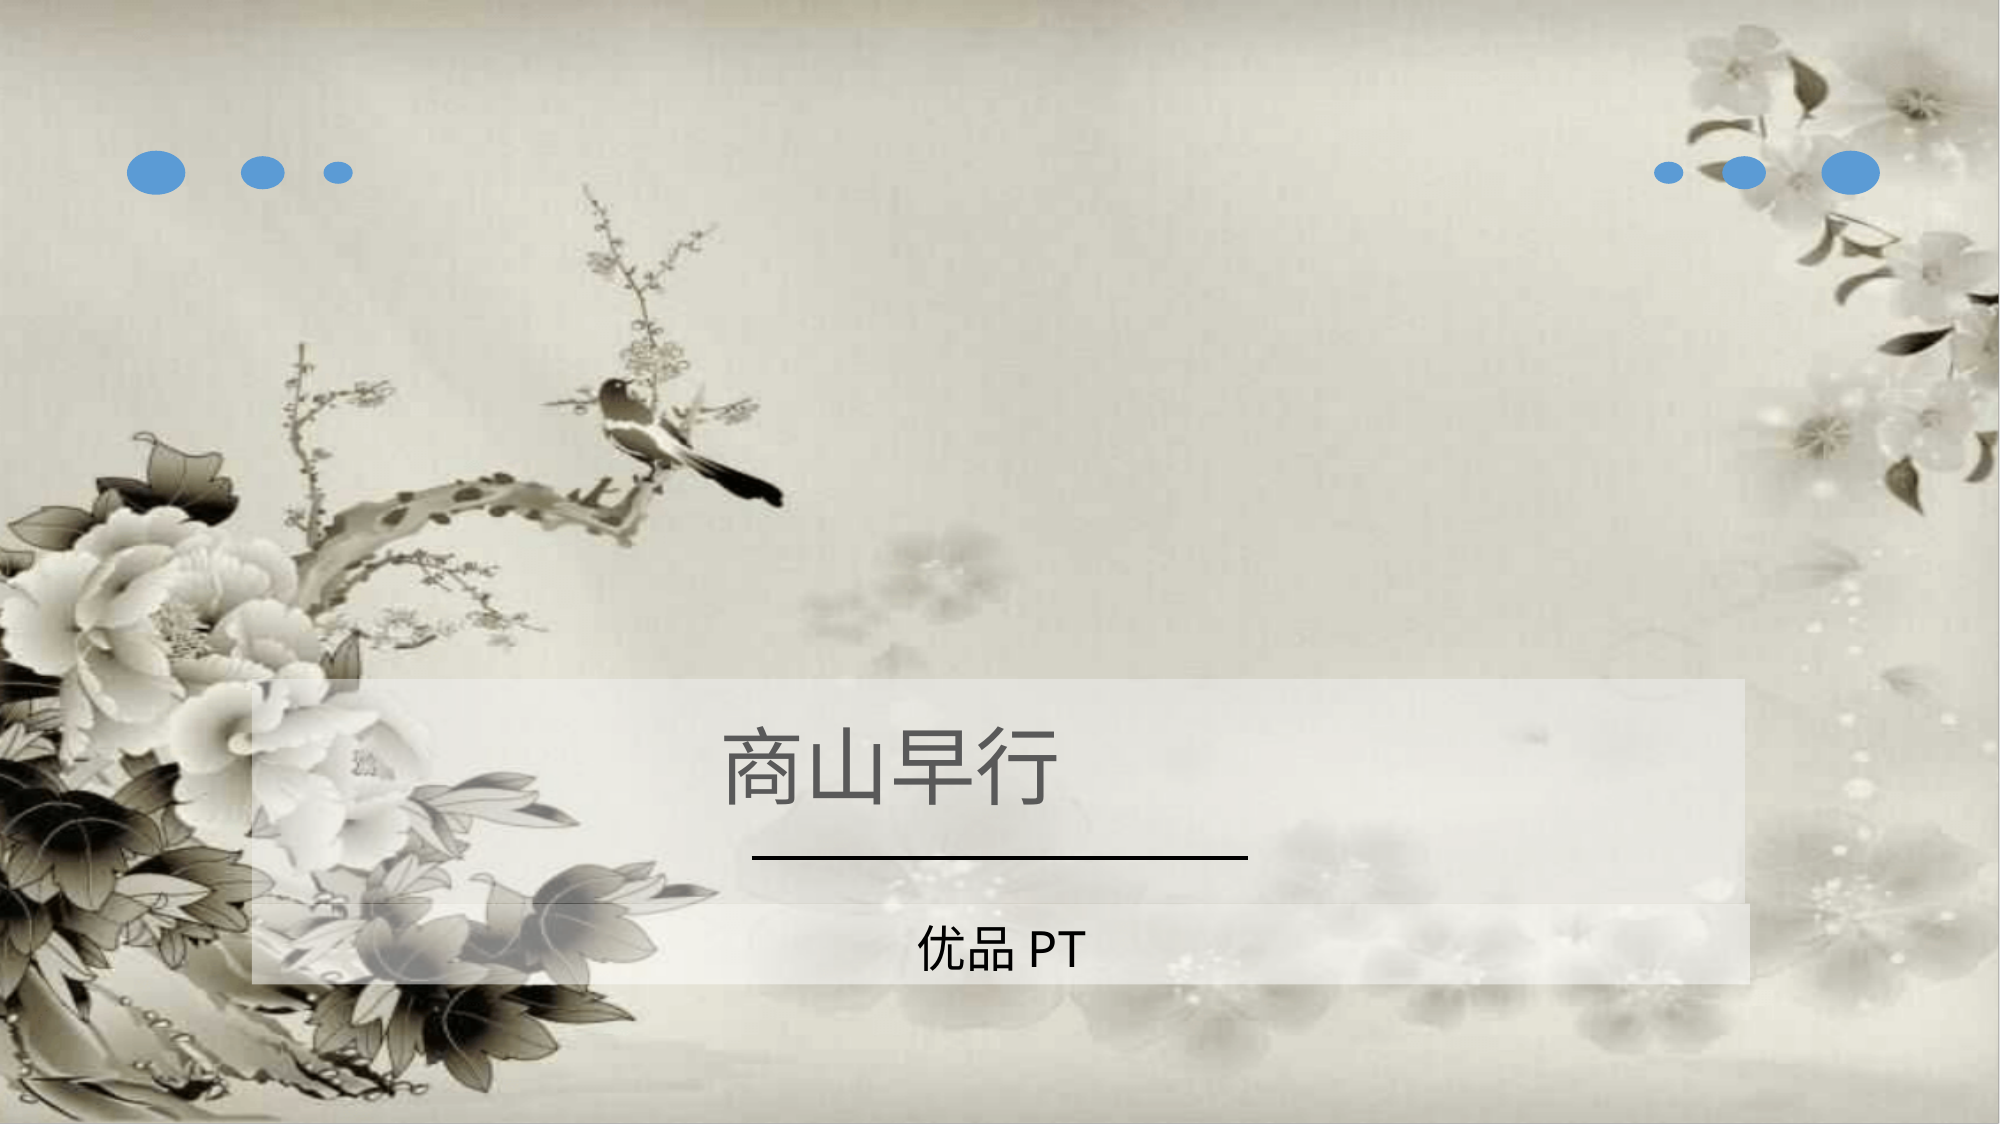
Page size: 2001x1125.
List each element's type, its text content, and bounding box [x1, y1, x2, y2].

picture [0, 0, 2001, 1125]
title 商山早行 [704, 705, 1295, 824]
text_box [251, 678, 1745, 903]
text_box 优品PT [251, 903, 1750, 985]
